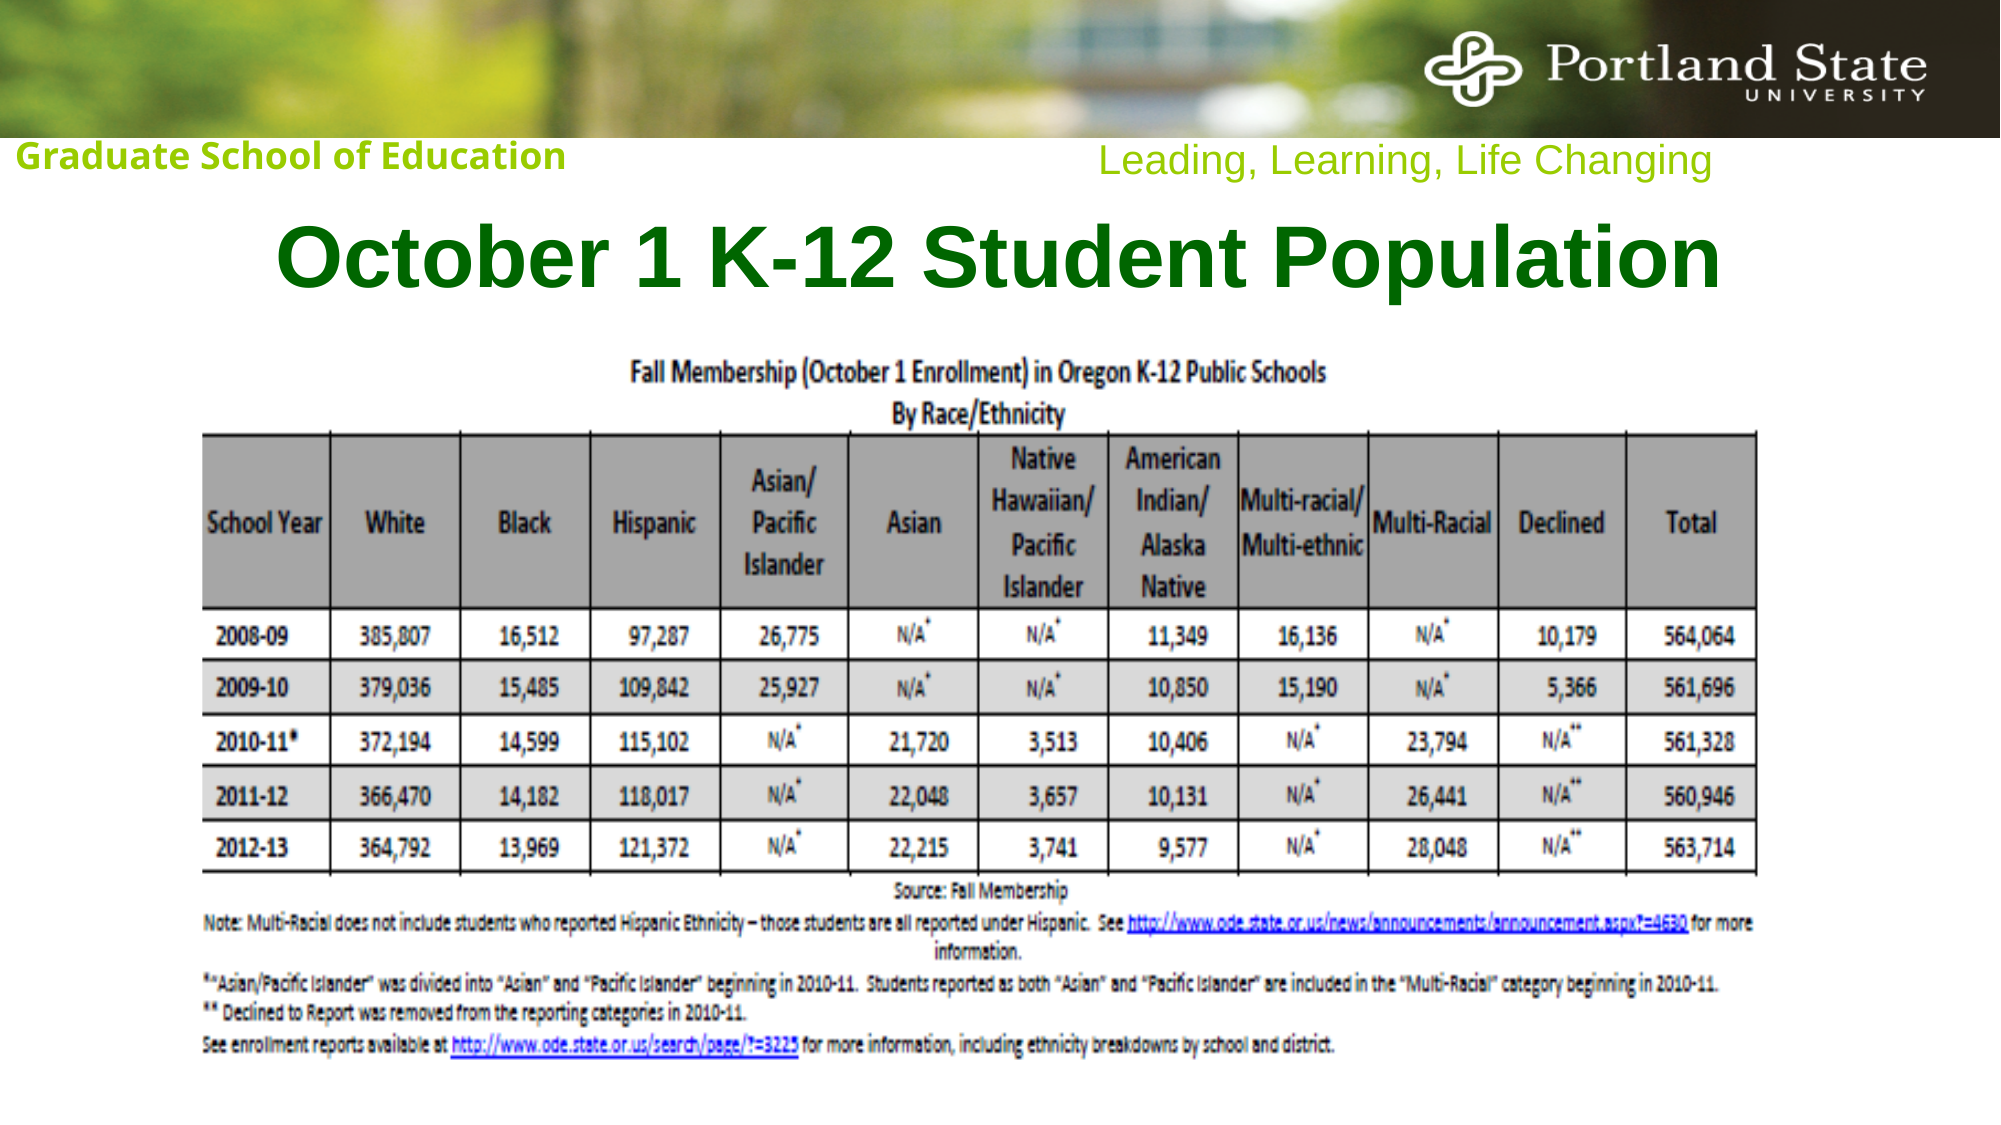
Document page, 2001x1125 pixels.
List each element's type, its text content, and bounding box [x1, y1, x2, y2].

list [201, 345, 1767, 1073]
title October 1 K-12 Student Population [0, 203, 2000, 314]
